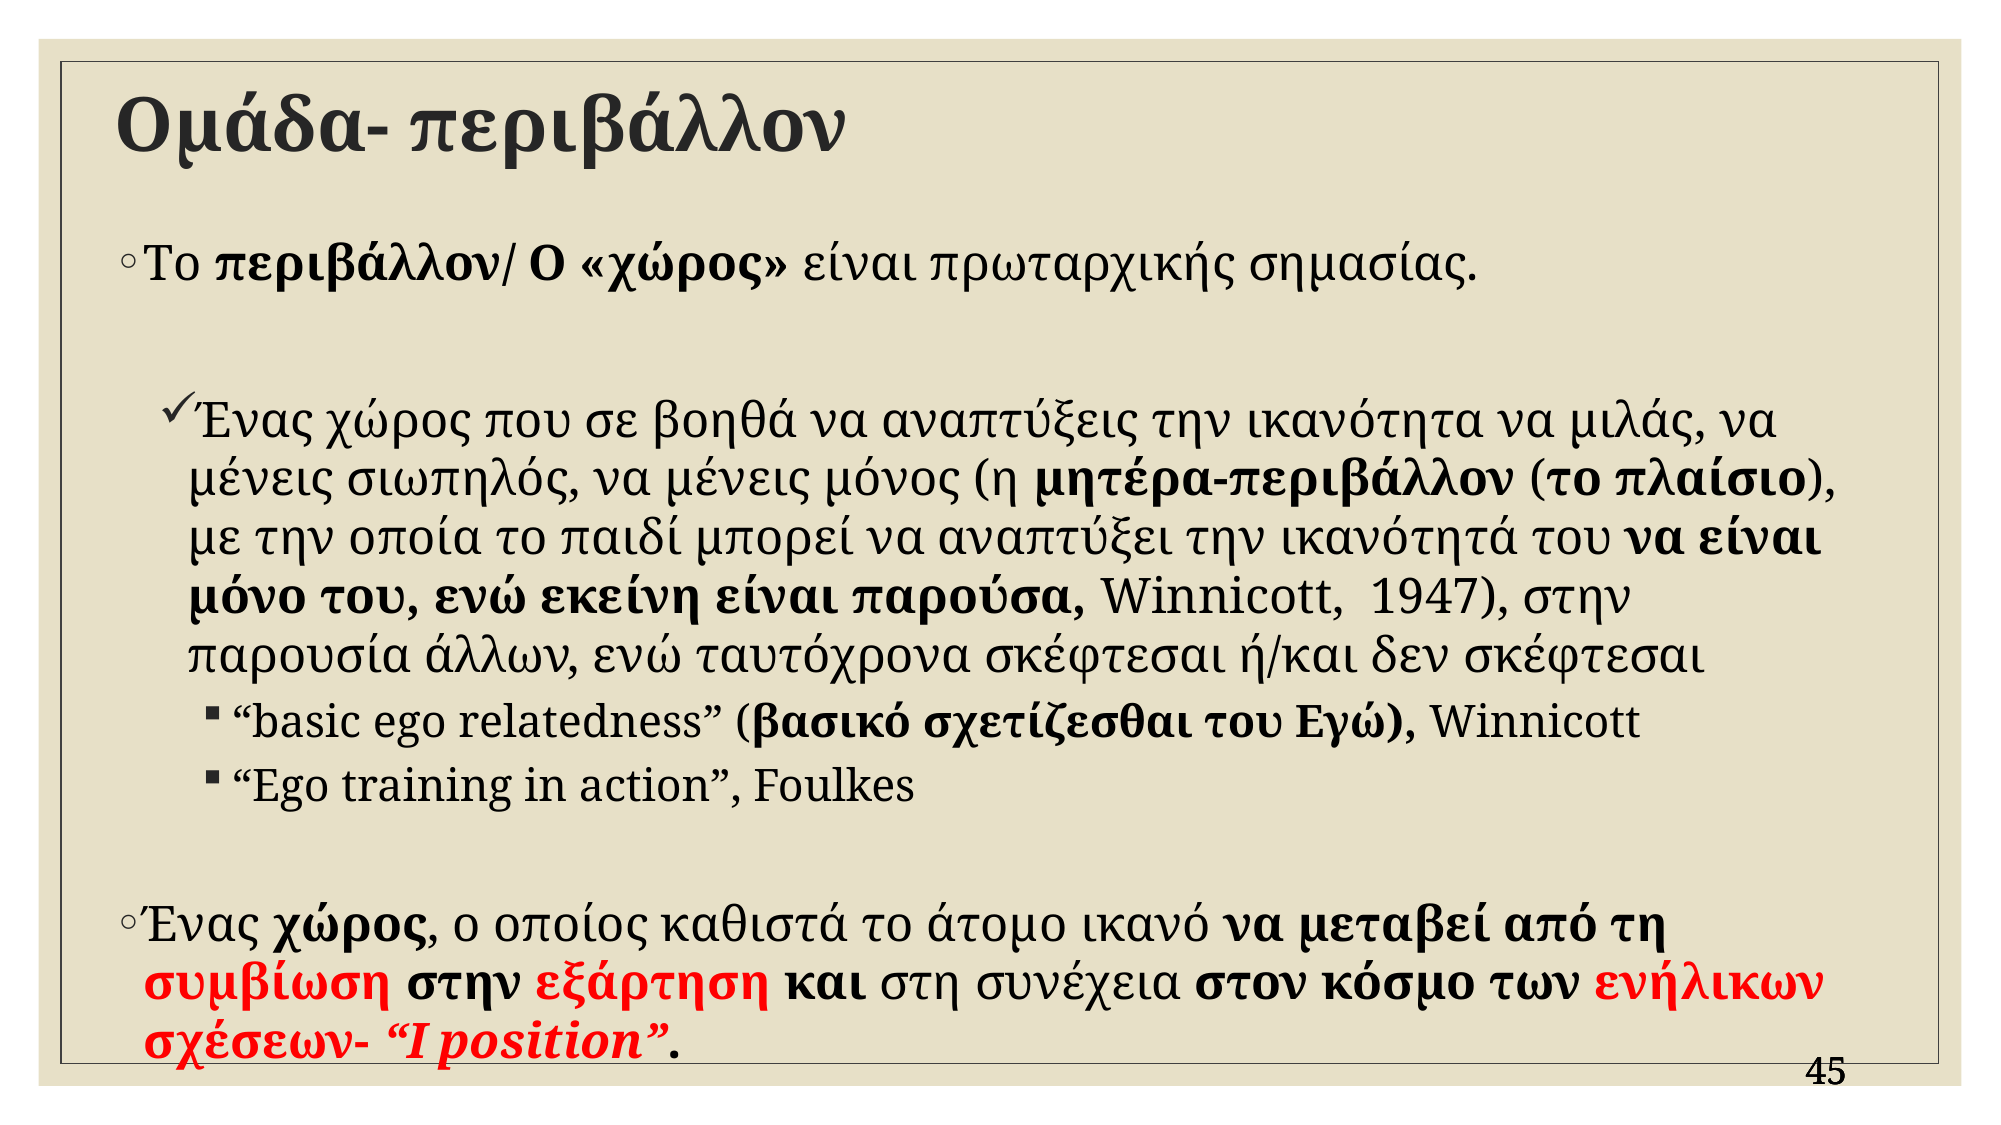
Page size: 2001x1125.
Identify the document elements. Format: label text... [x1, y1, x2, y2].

list Tο περιβάλλον/ O «χώρος» είναι πρωταρχικής σημασίας. Ένας χώρος που σε βοηθά να αναπτύξεις την ικανότητα να μιλάς, να μένεις σιωπηλός, να μένεις μόνος (η μητέρα-περιβάλλον (το πλαίσιο), με την οποία το παιδί μπορεί να αναπτύξει την ικανότητά του να είναι μόνο του, ενώ εκείνη είναι παρούσα, Winnicott, 1947), στην παρουσία άλλων, ενώ ταυτόχρονα σκέφτεσαι ή/και δεν σκέφτεσαι “basic ego relatedness” (βασικό σχετίζεσθαι του Εγώ), Winnicott “Εgo training in action”, Foulkes Ένας χώρος, ο οποίος καθιστά το άτομο ικανό να μεταβεί από τη συμβίωση στην εξάρτηση και στη συνέχεια στον κόσμο των ενήλικων σχέσεων- “I position”. [99, 223, 1861, 1103]
text_box 45 [1412, 1042, 1863, 1103]
title Ομάδα- περιβάλλον [99, 67, 1825, 187]
